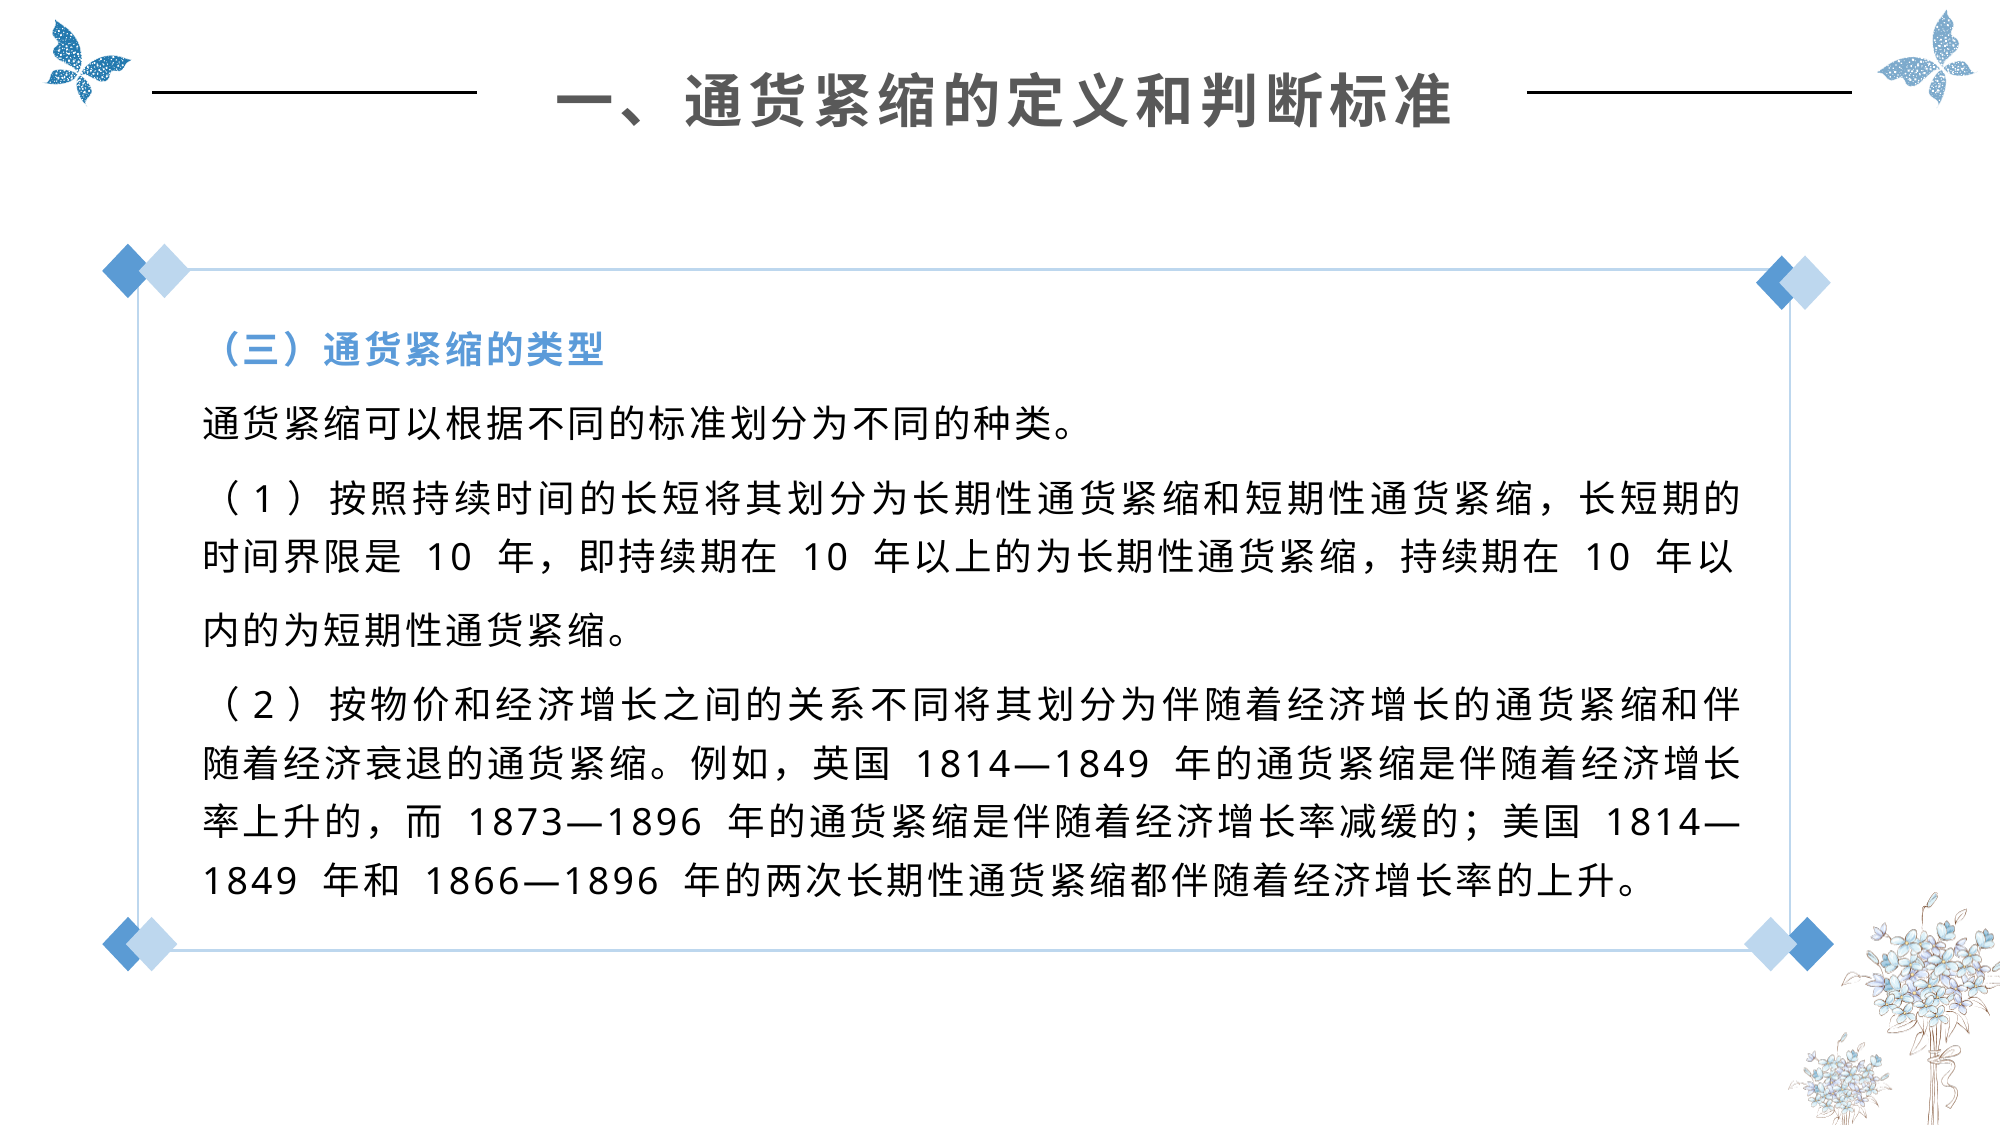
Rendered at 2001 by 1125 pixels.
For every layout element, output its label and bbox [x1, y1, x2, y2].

text_box [151, 55, 1852, 142]
text_box [102, 243, 1834, 972]
picture [1788, 892, 2000, 1125]
